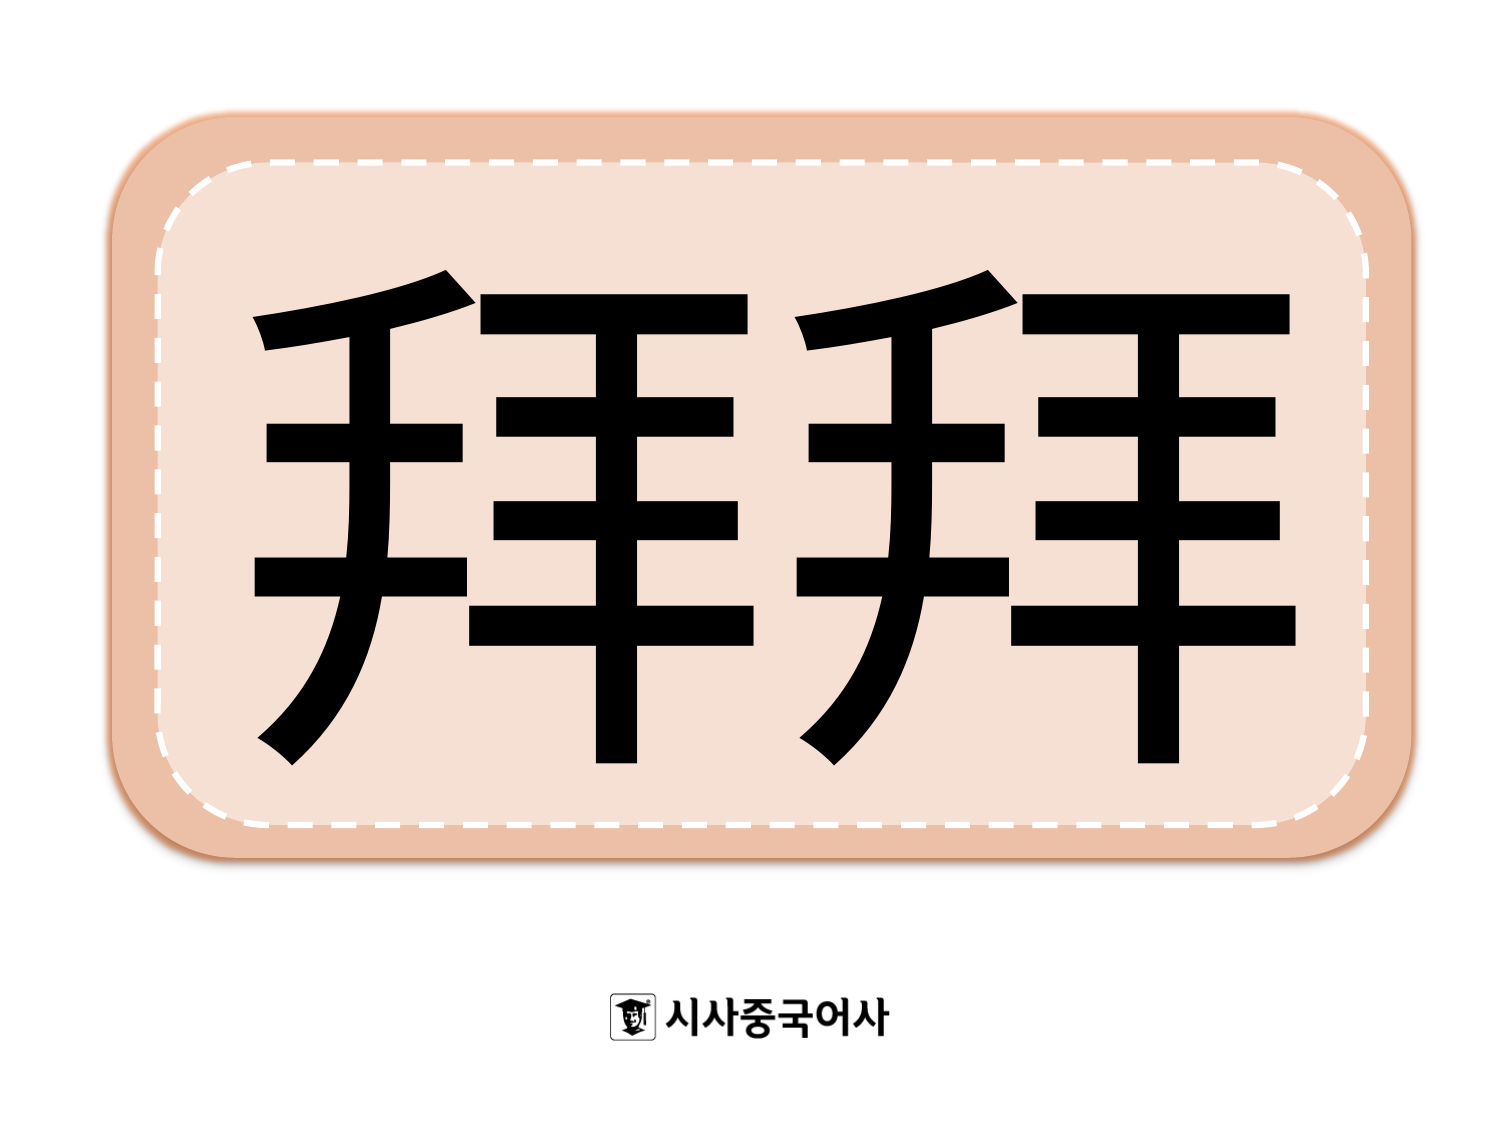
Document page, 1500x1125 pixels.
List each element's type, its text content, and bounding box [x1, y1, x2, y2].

text_box [162, 160, 1371, 824]
text_box 拜拜 [171, 172, 1380, 836]
picture [602, 987, 898, 1047]
